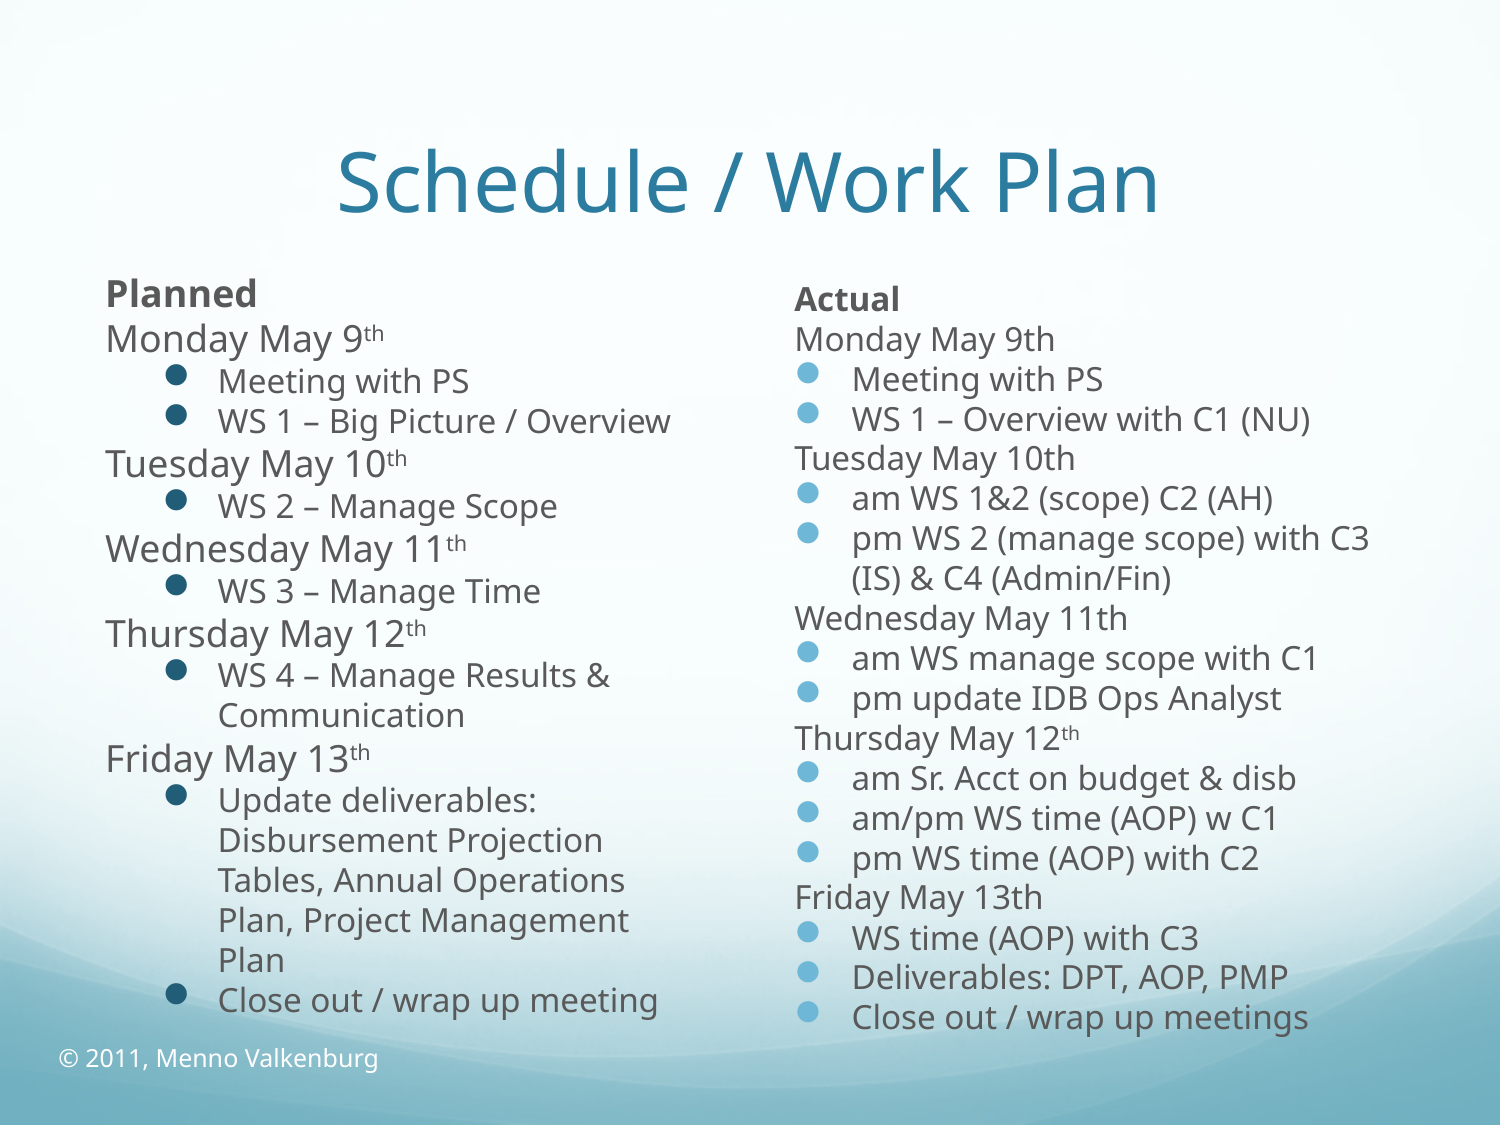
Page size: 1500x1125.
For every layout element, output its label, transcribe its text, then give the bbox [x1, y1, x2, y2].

footer © 2011, Menno Valkenburg [43, 1029, 838, 1090]
title Schedule / Work Plan [90, 17, 1410, 237]
list Planned Monday May 9th Meeting with PS WS 1 – Big Picture / Overview Tuesday May 10th WS 2 – Manage Scope Wednesday May 11th WS 3 – Manage Time Thursday May 12th WS 4 – Manage Results & Communication Friday May 13th Update deliverables: Disbursement Projection Tables, Annual Operations Plan, Project Management Plan Close out / wrap up meeting [90, 262, 721, 975]
list Actual Monday May 9th Meeting with PS WS 1 – Overview with C1 (NU) Tuesday May 10th am WS 1&2 (scope) C2 (AH) pm WS 2 (manage scope) with C3 (IS) & C4 (Admin/Fin) Wednesday May 11th am WS manage scope with C1 pm update IDB Ops Analyst Thursday May 12th am Sr. Acct on budget & disb am/pm WS time (AOP) w C1 pm WS time (AOP) with C2 Friday May 13th WS time (AOP) with C3 Deliverables: DPT, AOP, PMP Close out / wrap up meetings [779, 270, 1410, 983]
